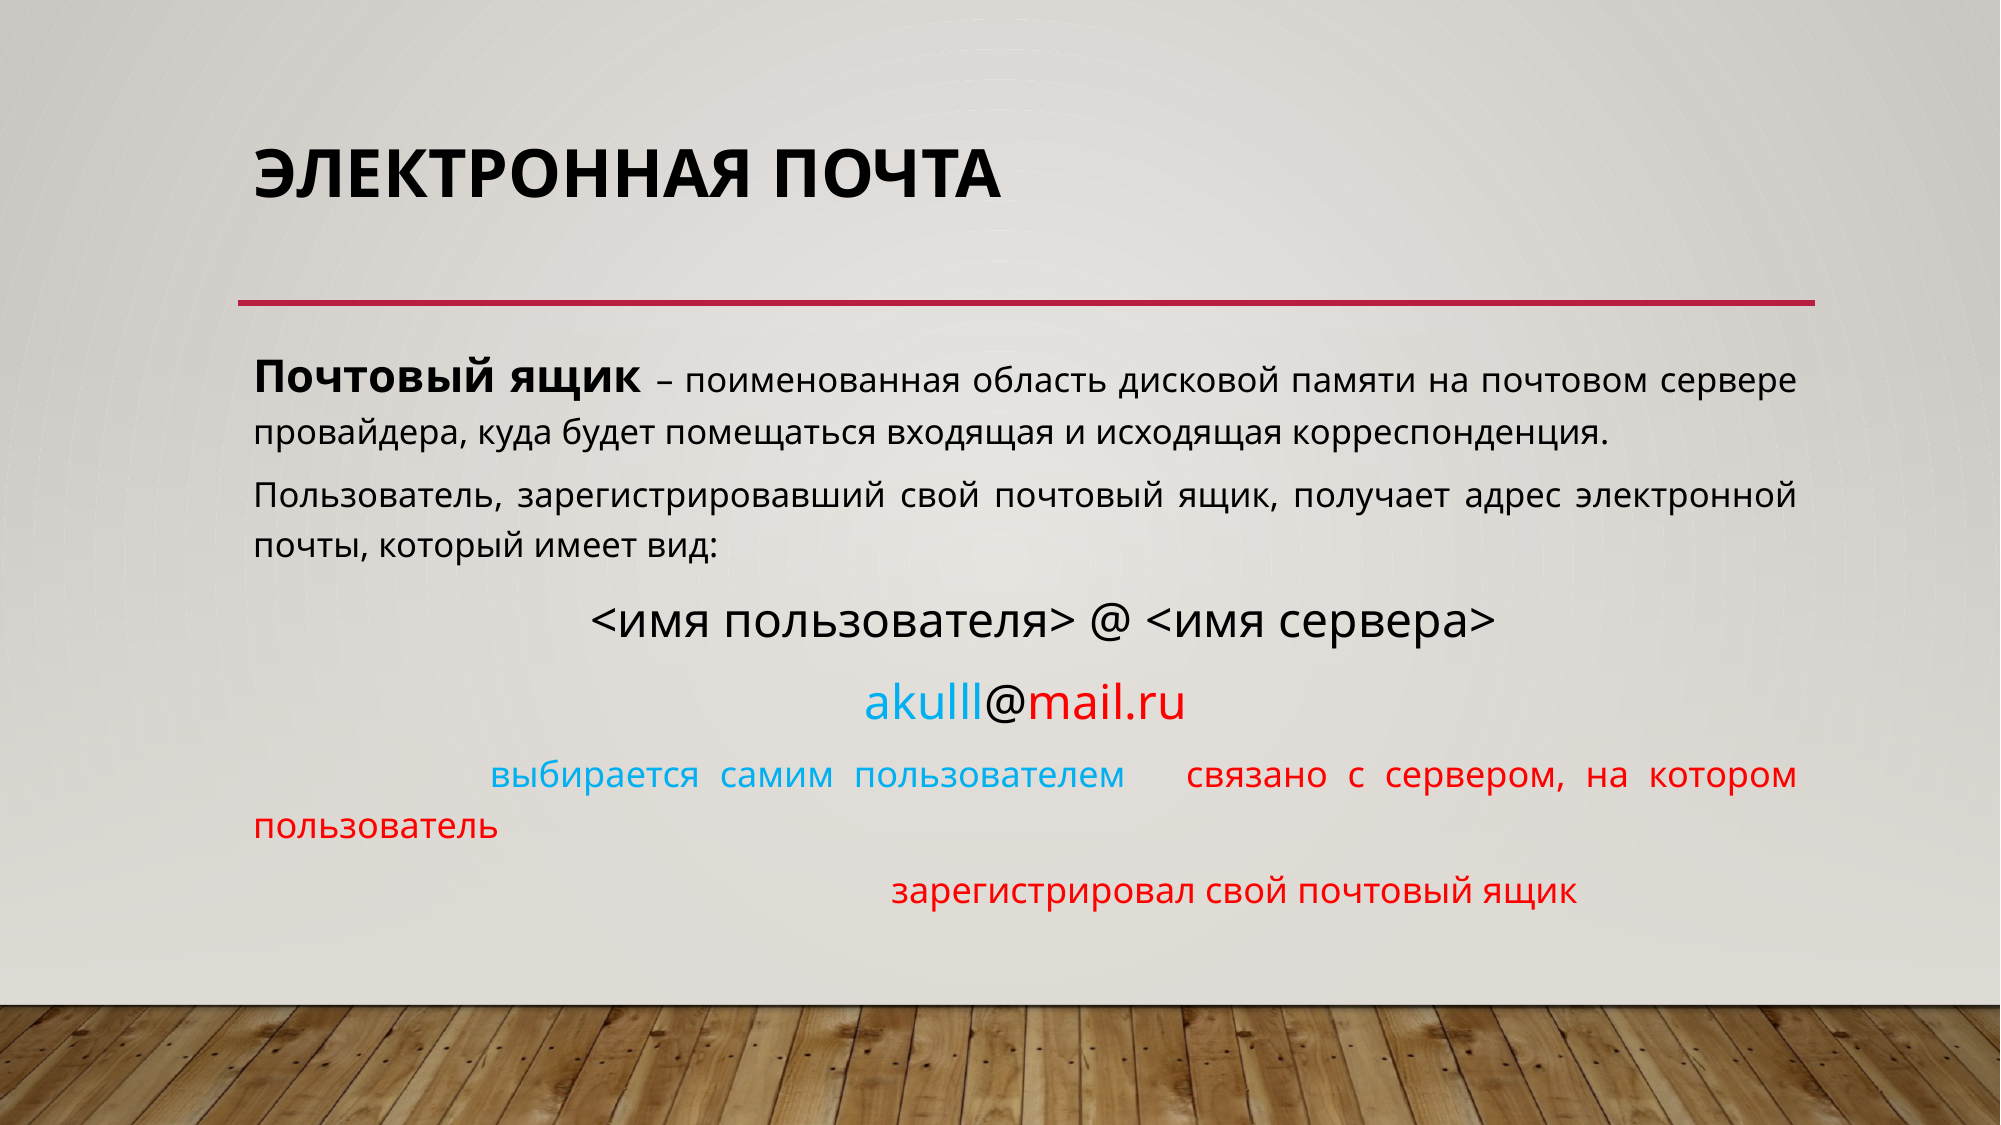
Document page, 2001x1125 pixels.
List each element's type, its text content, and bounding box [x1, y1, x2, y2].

list Почтовый ящик – поименованная область дисковой памяти на почтовом сервере провайдера, куда будет помещаться входящая и исходящая корреспонденция. Пользователь, зарегистрировавший свой почтовый ящик, получает адрес электронной почты, который имеет вид: <имя пользователя> @ <имя сервера> akulll@mail.ru выбирается самим пользователем связано с сервером, на котором пользователь зарегистрировал свой почтовый ящик [238, 328, 1814, 993]
title ЭЛЕКТРОННАЯ ПОЧТА [238, 131, 1814, 270]
picture [0, 1005, 2000, 1125]
